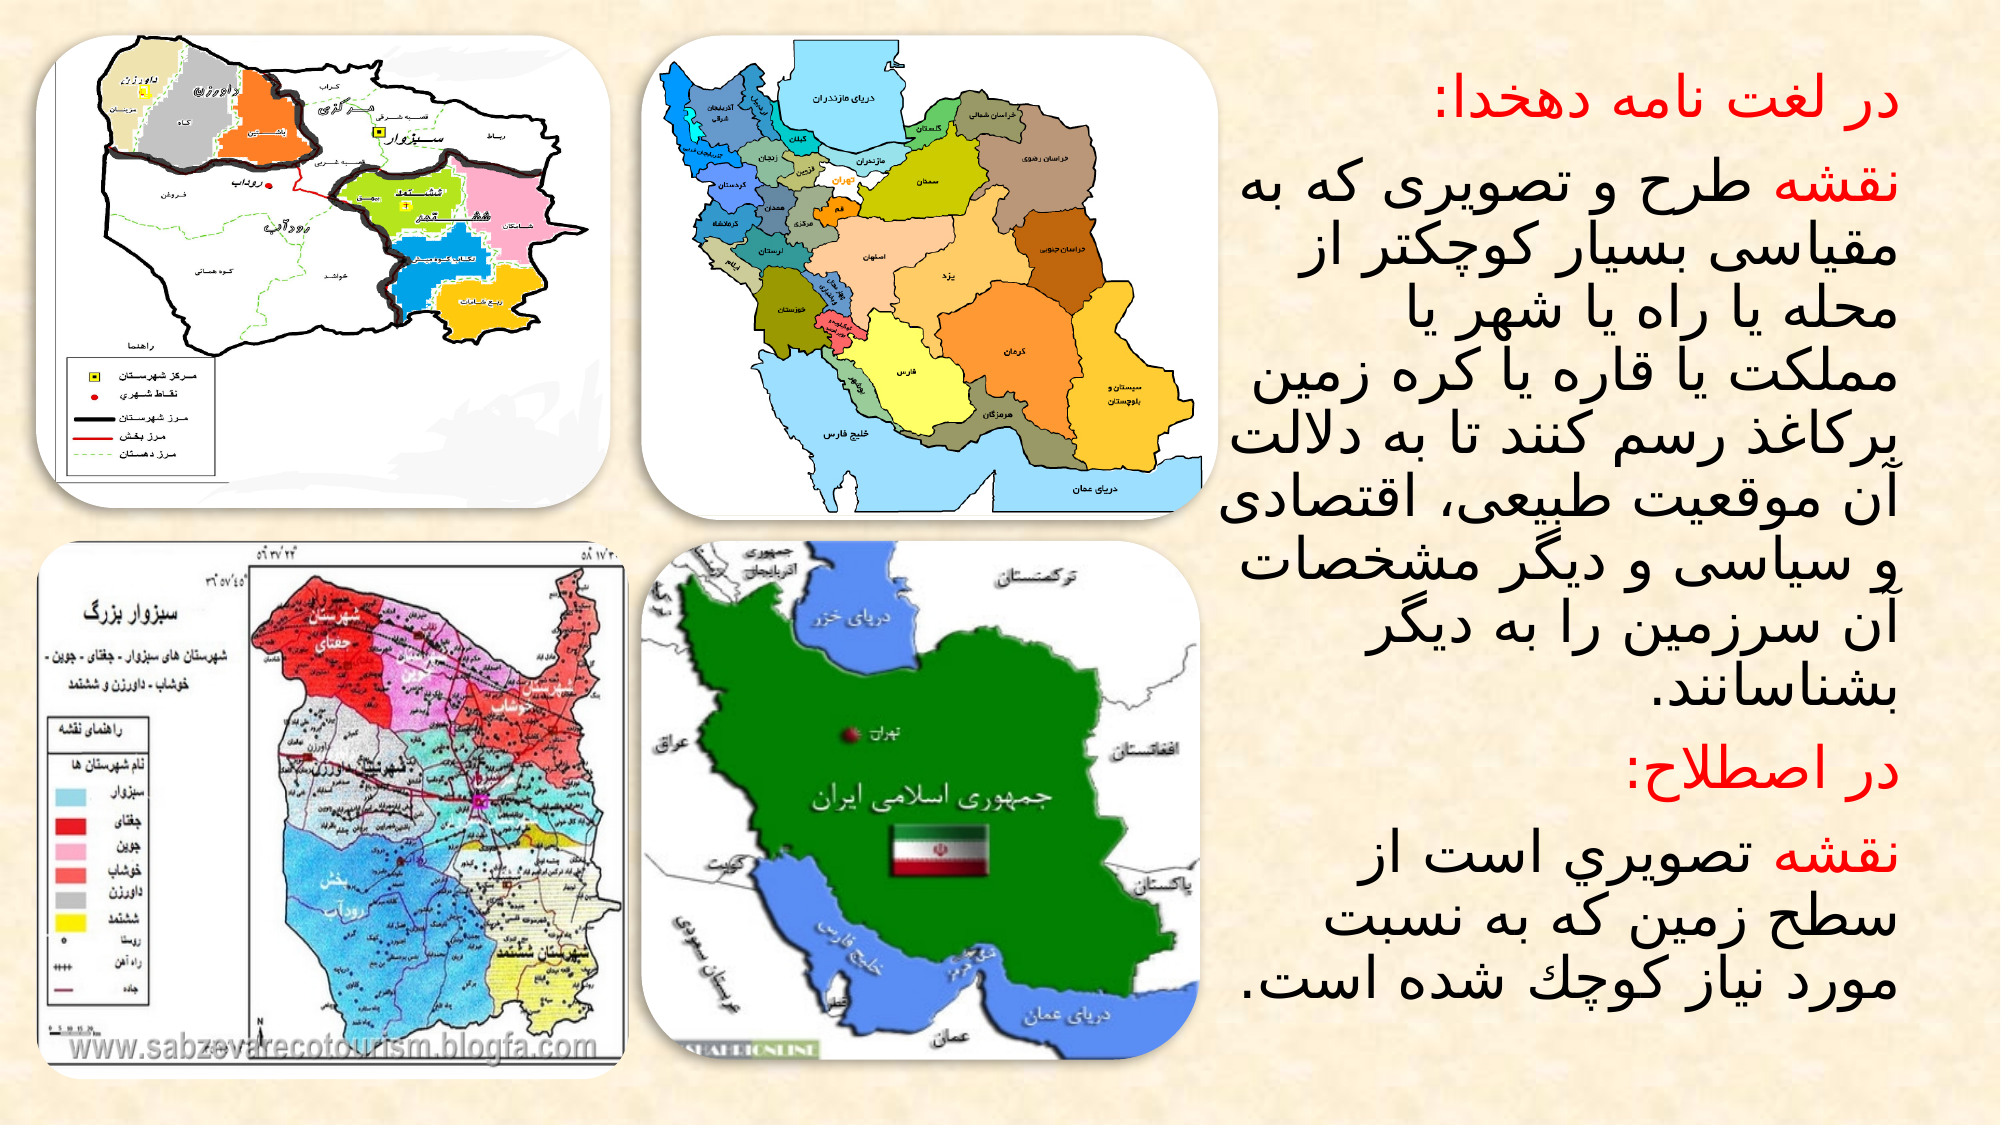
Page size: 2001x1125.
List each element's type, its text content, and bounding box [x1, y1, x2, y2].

picture [0, 0, 2001, 1125]
list در لغت نامه دهخدا: نقشه طرح و تصویری که به مقیاسی بسیار کوچکتر از محله یا راه یا شهر یا مملکت یا قاره یا کره زمین برکاغذ رسم کنند تا به دلالت آن موقعیت طبیعی، اقتصادی و سیاسی و دیگر مشخصات آن سرزمین را به دیگر بشناسانند. در اصطلاح: نقشه تصويري است از سطح زمين كه به نسبت مورد نياز كوچك شده است. [1200, 59, 1917, 981]
